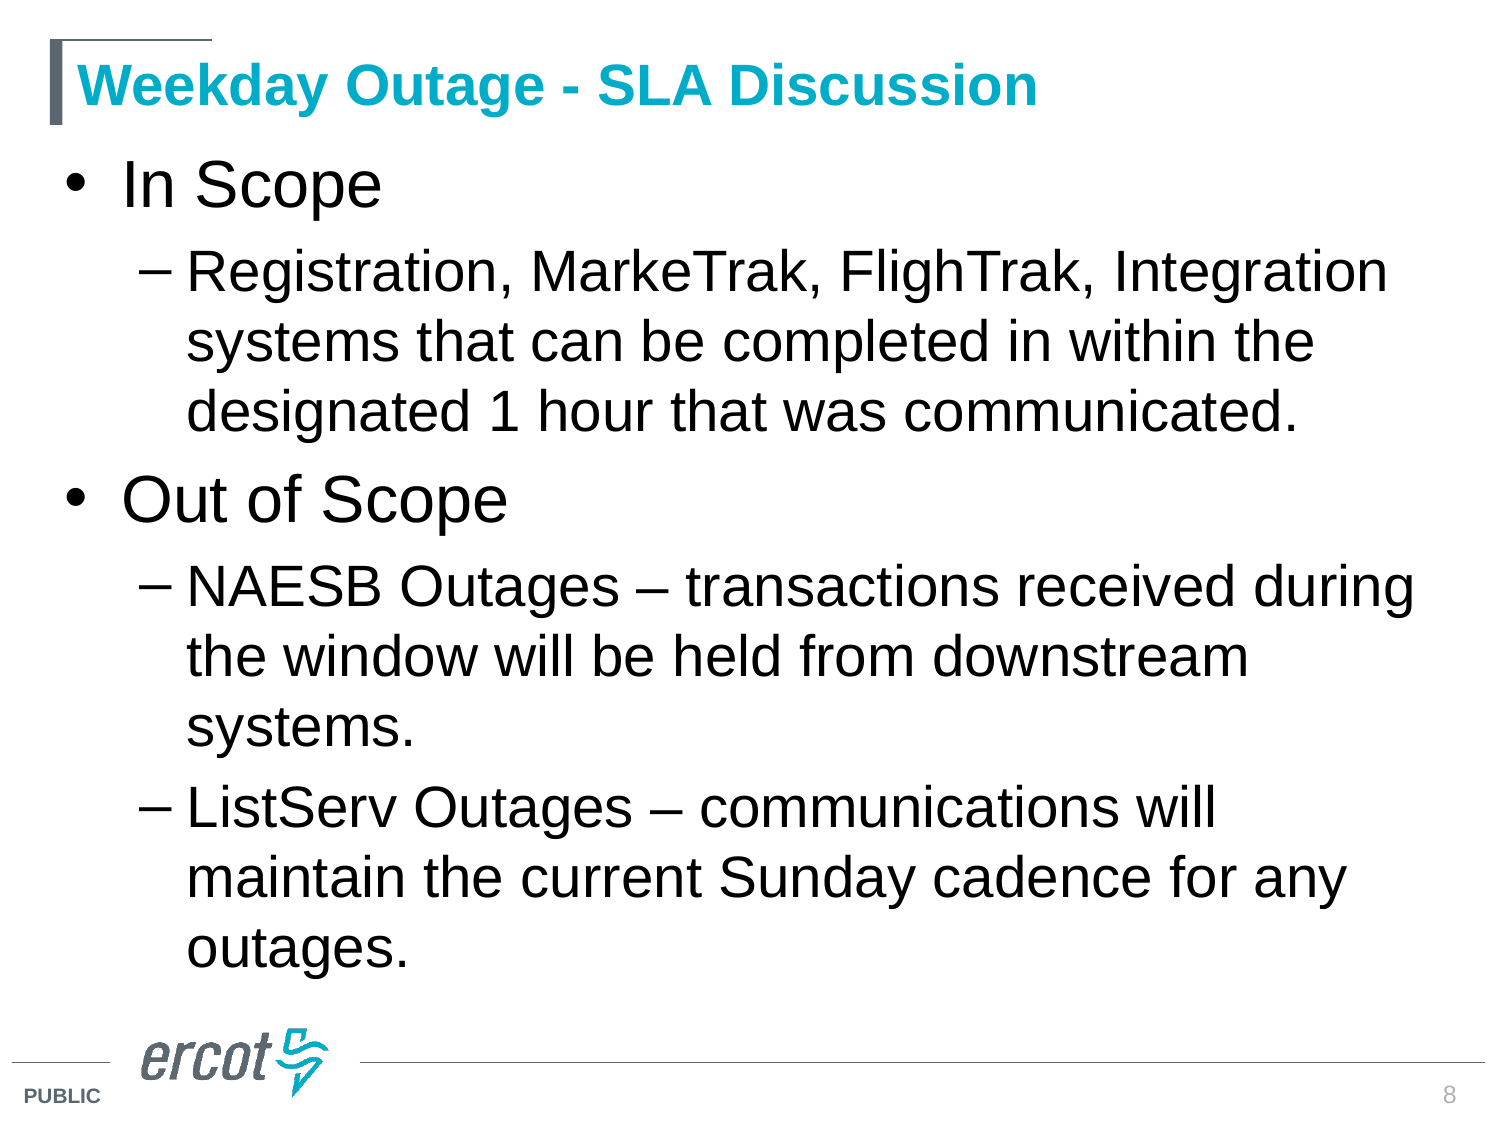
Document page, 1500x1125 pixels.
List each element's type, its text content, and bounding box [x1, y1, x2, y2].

list In Scope Registration, MarkeTrak, FlighTrak, Integration systems that can be completed in within the designated 1 hour that was communicated. Out of Scope NAESB Outages – transactions received during the window will be held from downstream systems. ListServ Outages – communications will maintain the current Sunday cadence for any outages. [50, 133, 1450, 843]
title Weekday Outage - SLA Discussion [62, 39, 1450, 133]
slide_number 8 [1412, 1076, 1488, 1112]
picture [137, 1024, 332, 1100]
